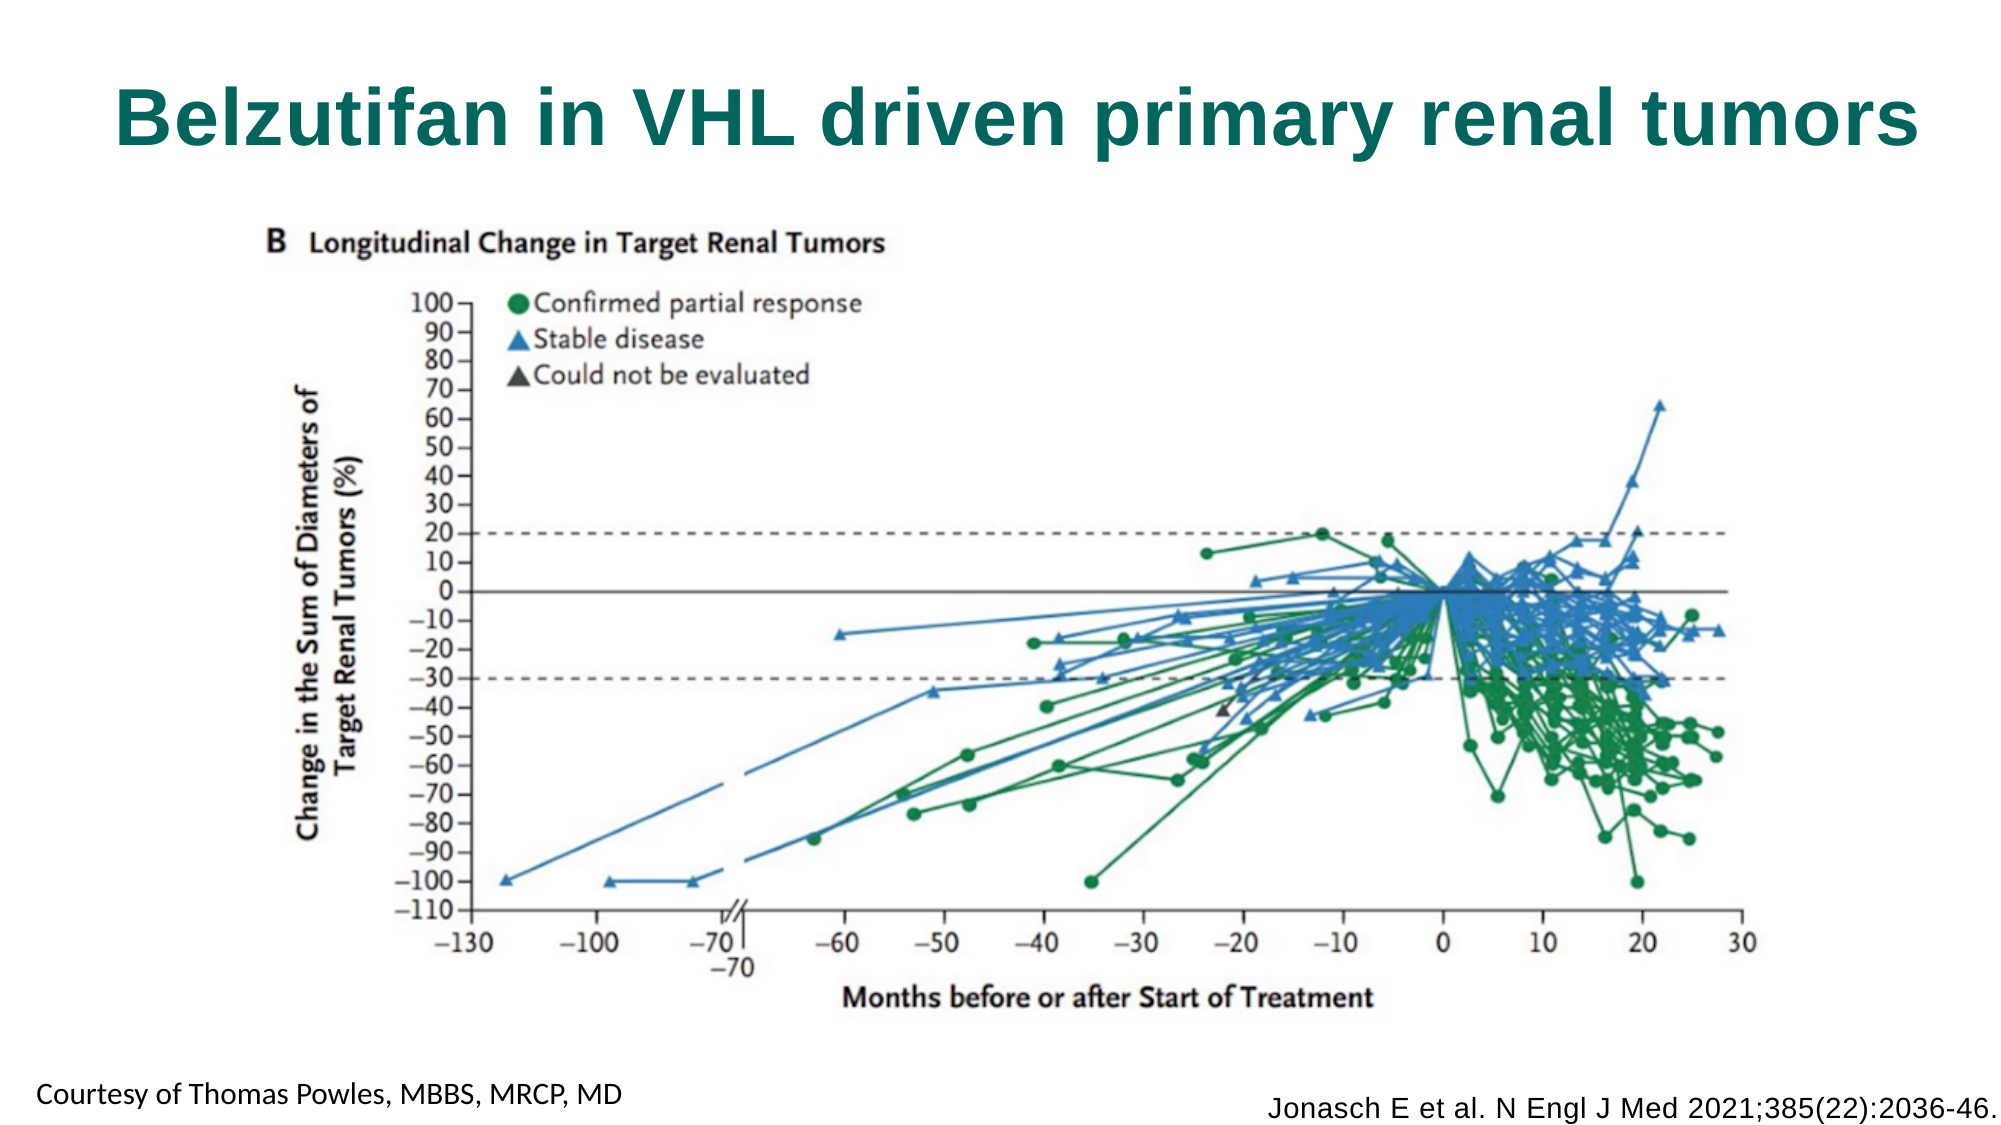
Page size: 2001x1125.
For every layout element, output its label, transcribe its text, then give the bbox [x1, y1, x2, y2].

text_box Jonasch E et al. N Engl J Med 2021;385(22):2036-46. [1267, 1089, 2000, 1125]
picture [263, 222, 1773, 1036]
text_box Courtesy of Thomas Powles, MBBS, MRCP, MD [21, 1065, 1025, 1119]
title Belzutifan in VHL driven primary renal tumors [99, 25, 1954, 214]
